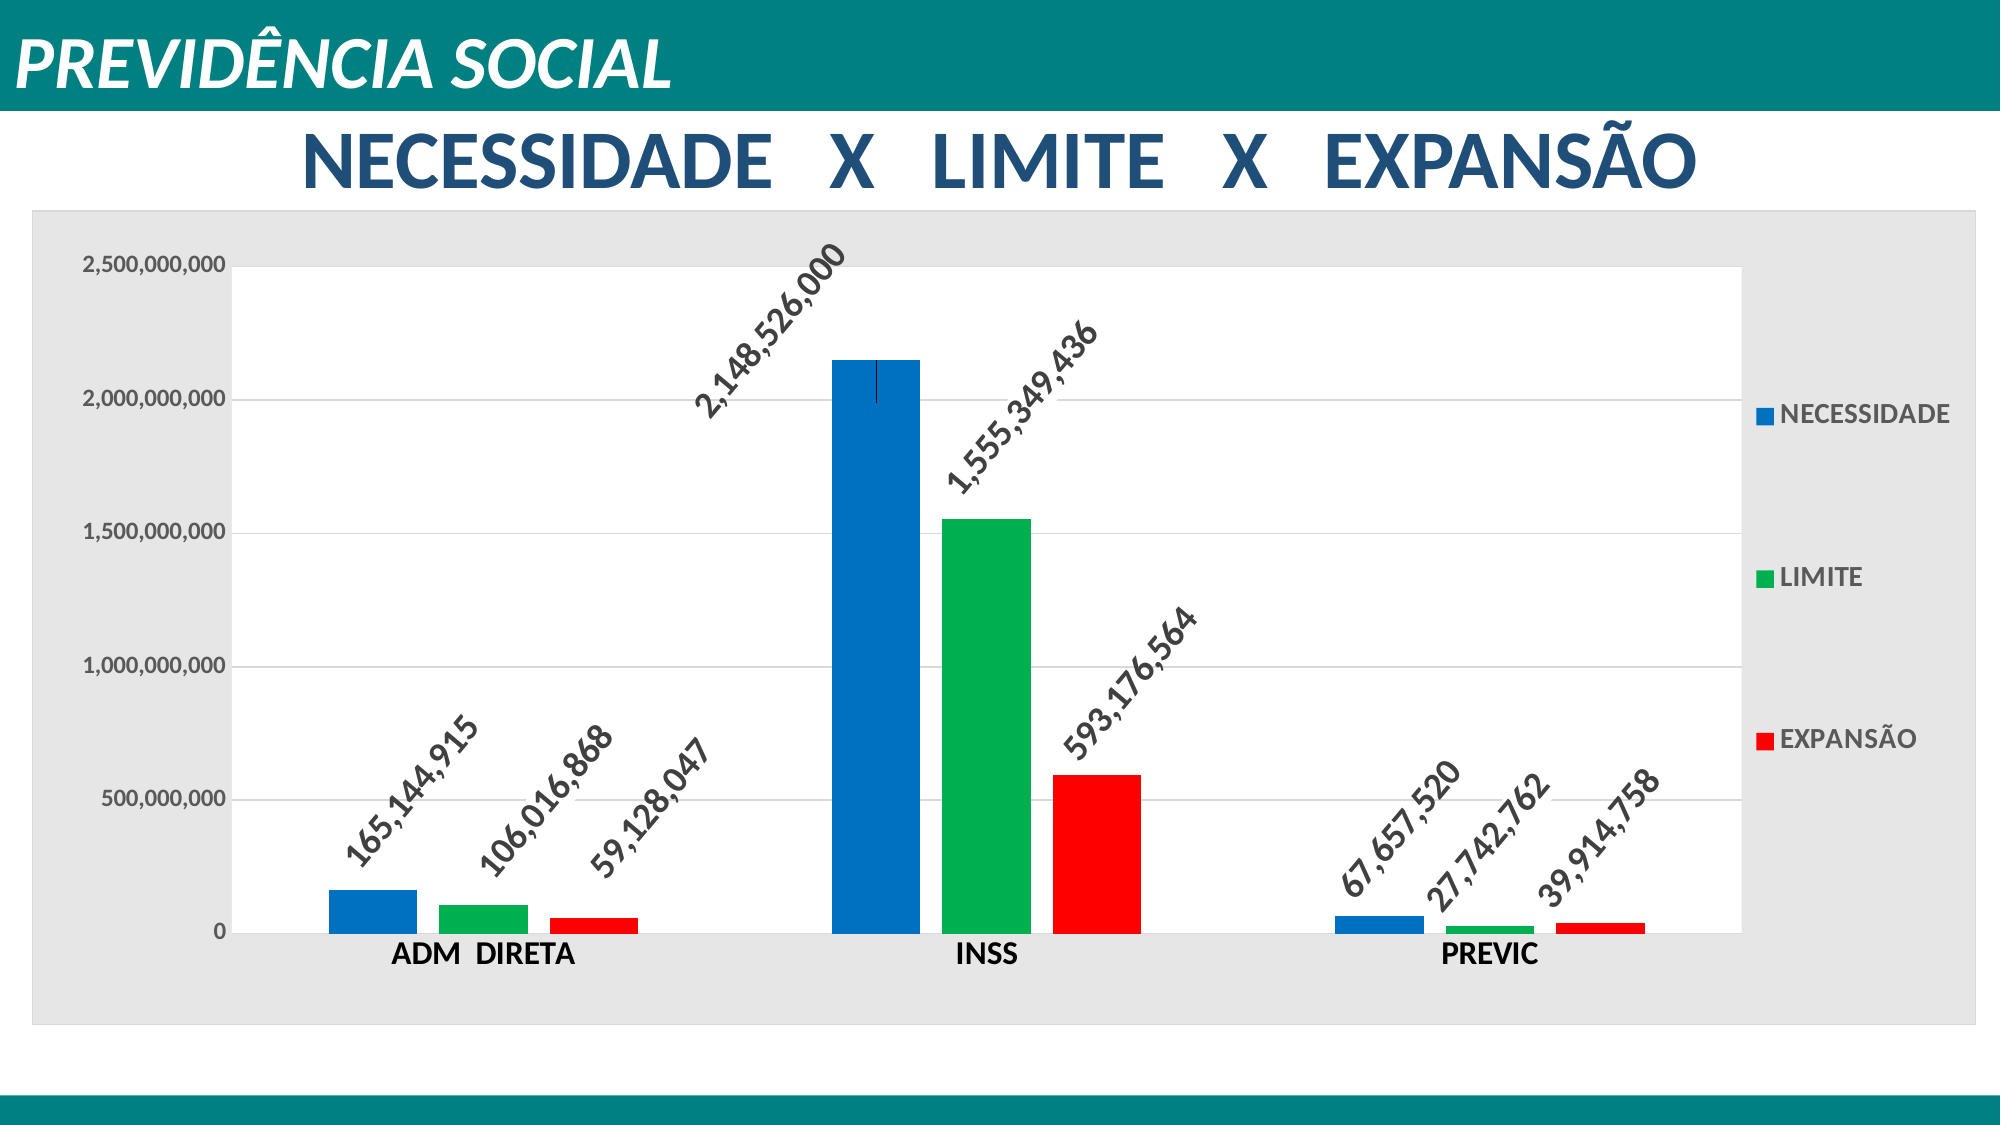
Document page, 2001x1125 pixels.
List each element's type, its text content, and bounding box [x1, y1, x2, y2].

text_box [0, 1095, 2000, 1125]
title NECESSIDADE X LIMITE X EXPANSÃO [140, 112, 1860, 209]
text_box PREVIDÊNCIA SOCIAL [0, 0, 2000, 111]
chart [31, 209, 1977, 1026]
